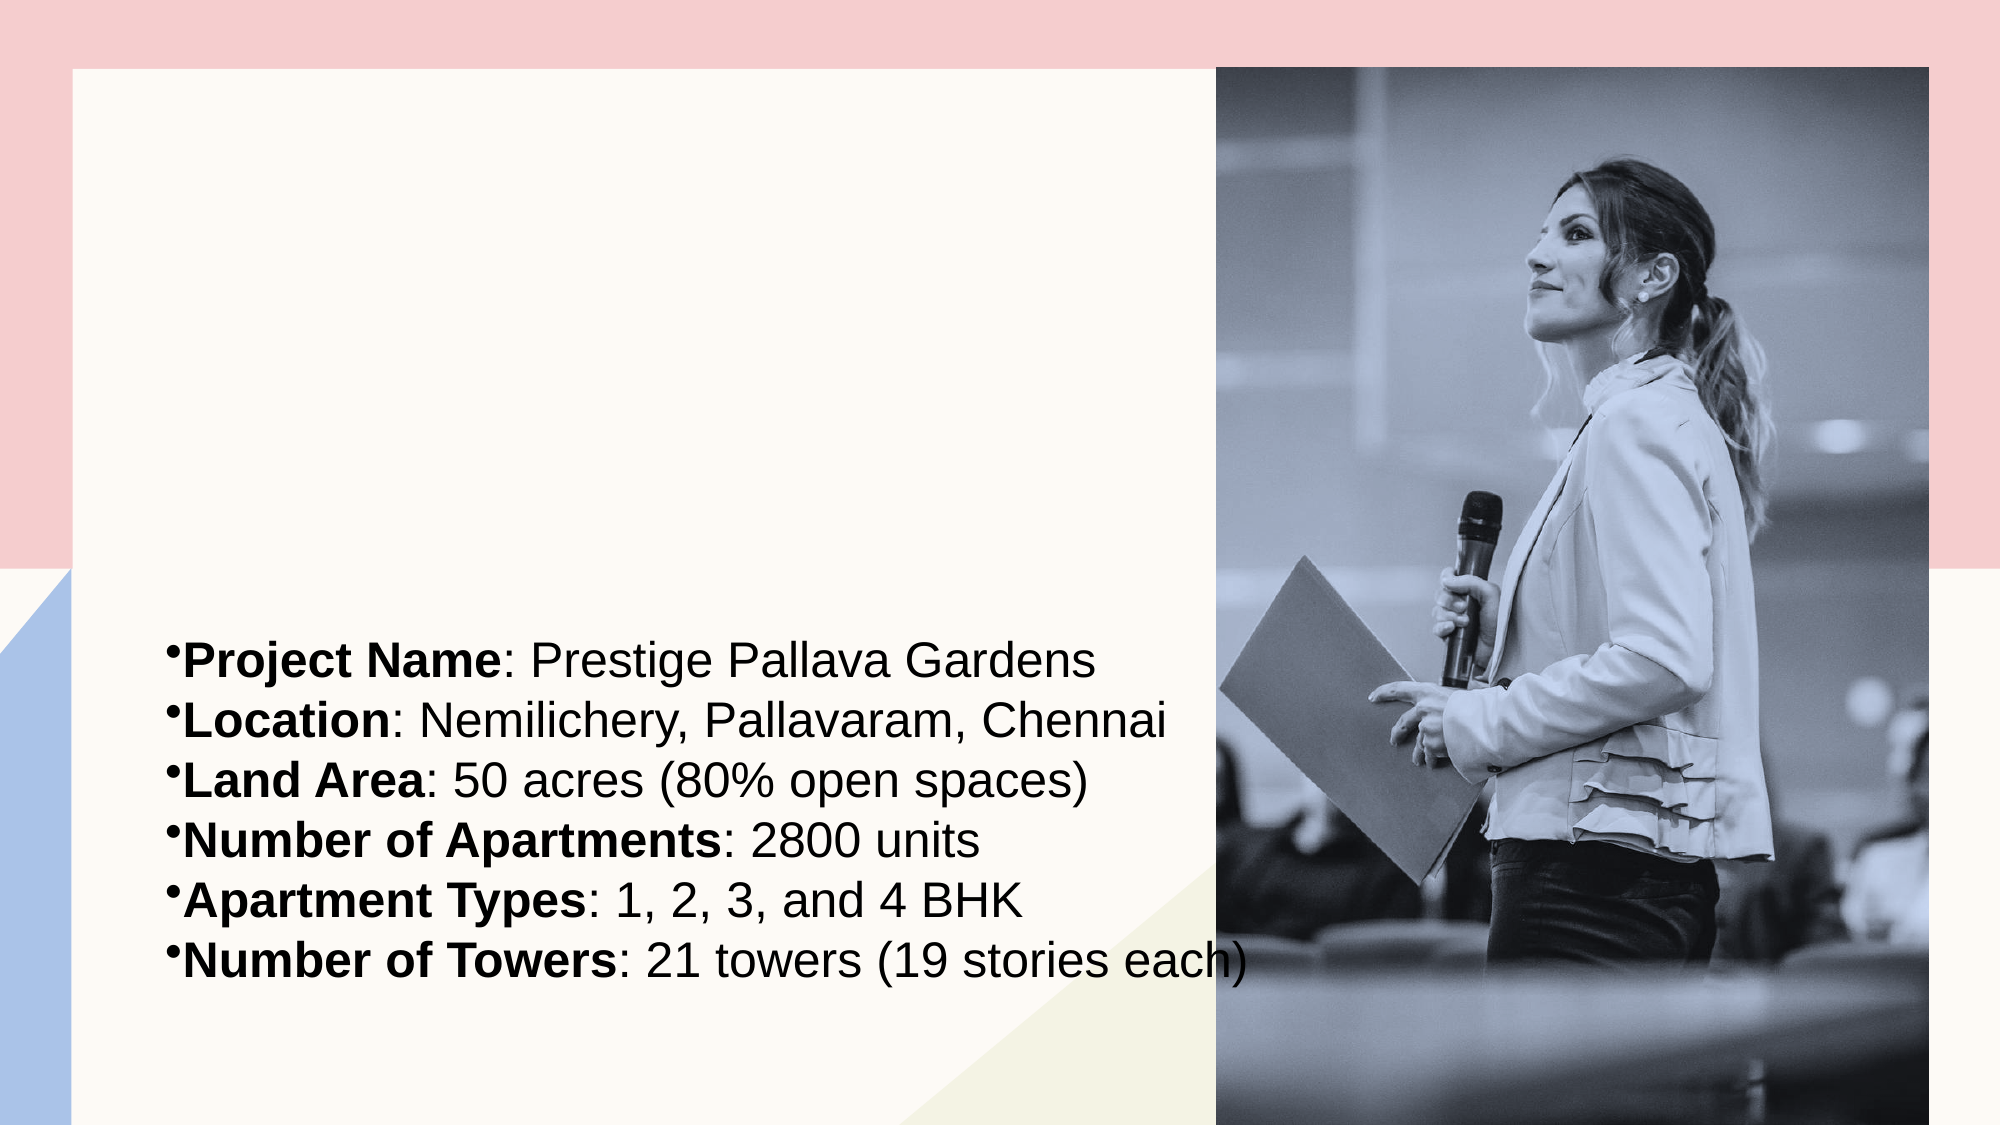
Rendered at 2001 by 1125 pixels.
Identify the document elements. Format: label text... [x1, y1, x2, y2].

list Project Name: Prestige Pallava Gardens Location: Nemilichery, Pallavaram, Chennai Land Area: 50 acres (80% open spaces) Number of Apartments: 2800 units Apartment Types: 1, 2, 3, and 4 BHK Number of Towers: 21 towers (19 stories each) [150, 481, 1216, 1125]
picture [1216, 67, 1929, 1125]
